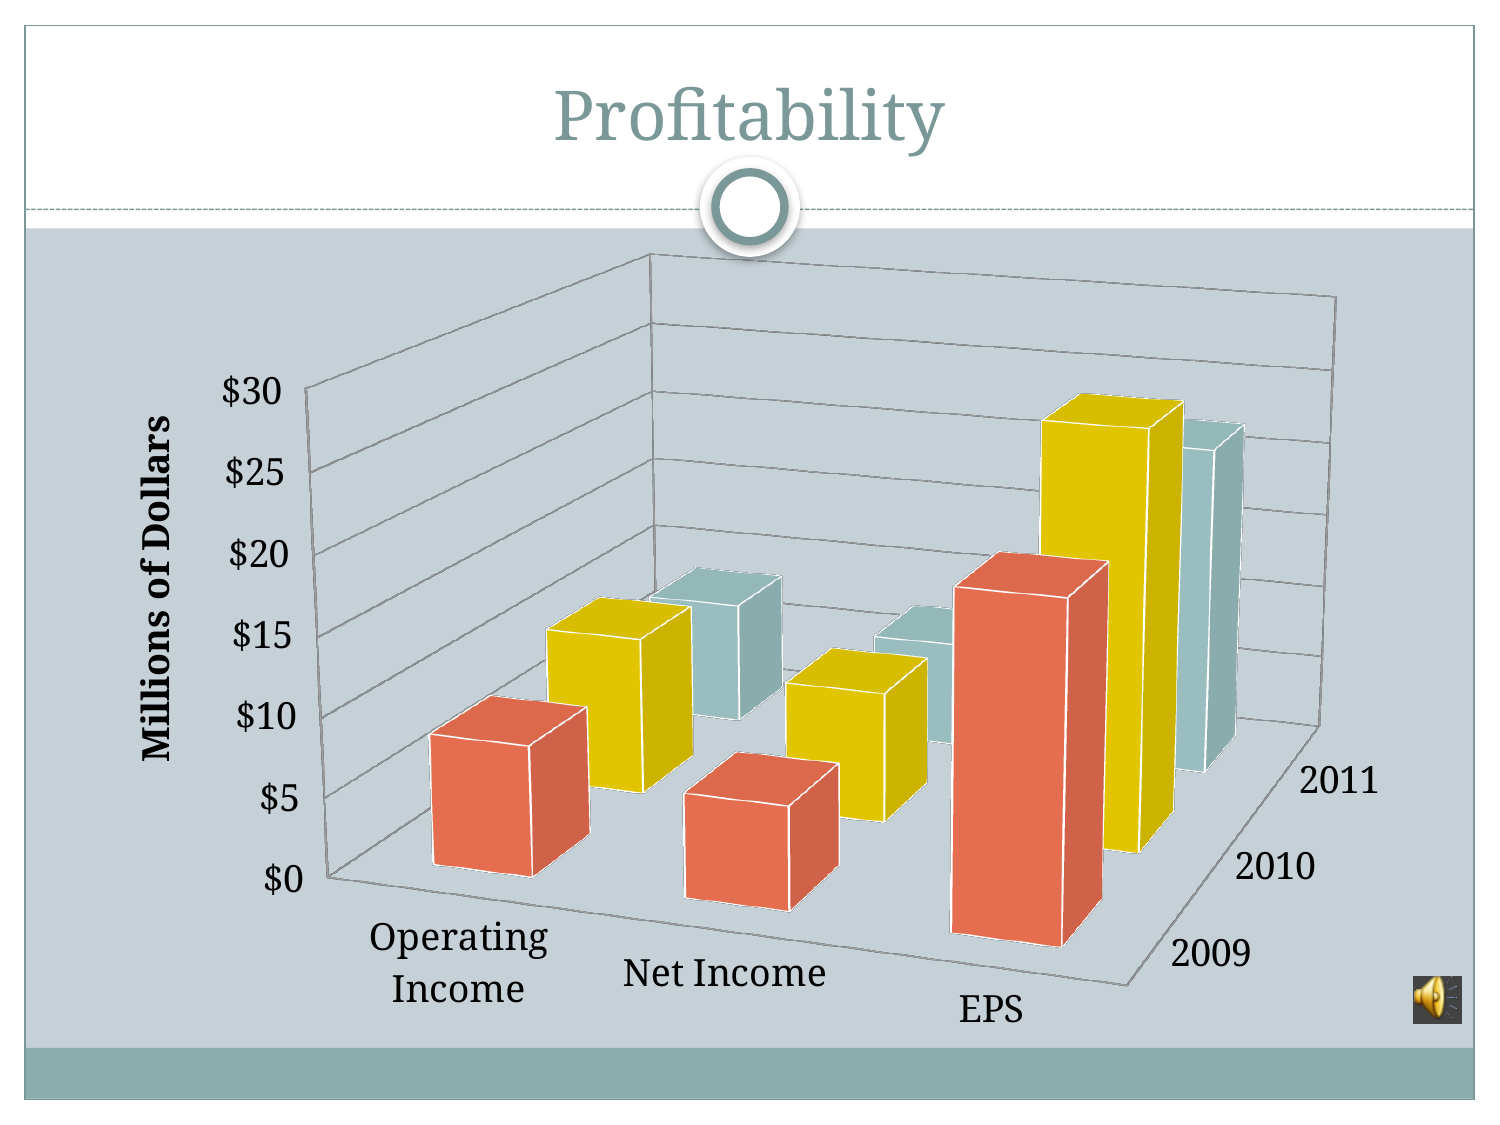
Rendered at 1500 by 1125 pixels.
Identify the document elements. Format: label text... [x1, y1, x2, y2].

title Profitability [49, 37, 1450, 162]
chart [49, 237, 1451, 1051]
picture [1412, 974, 1463, 1026]
